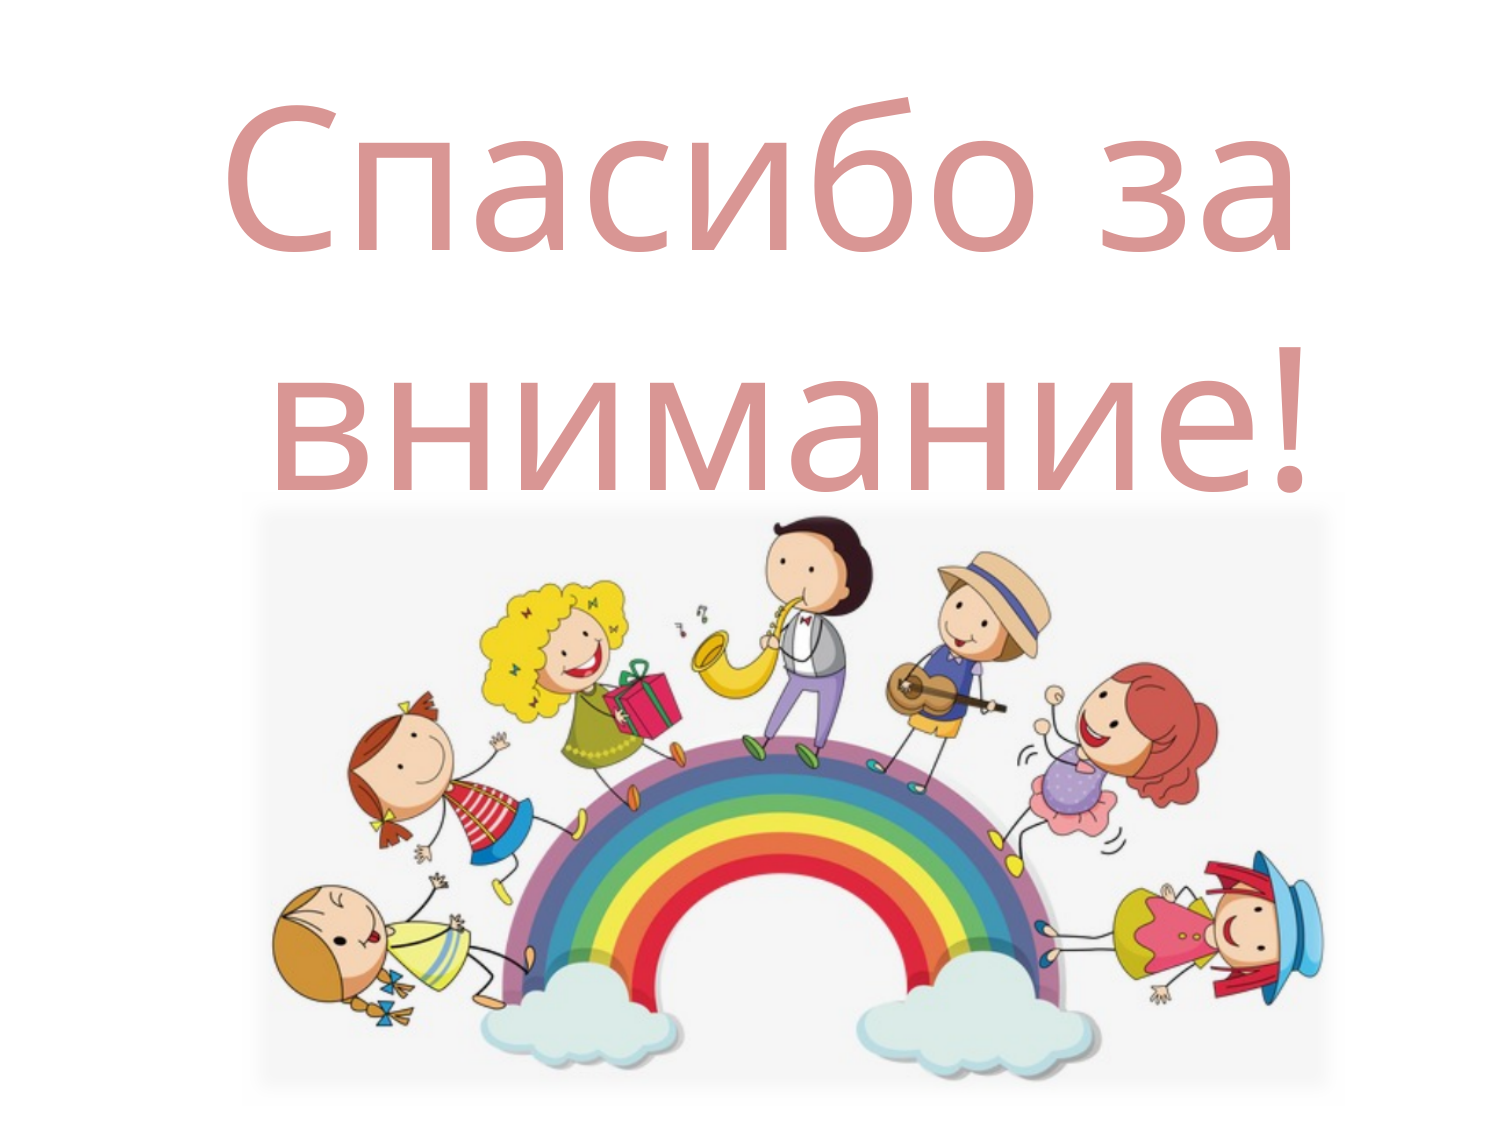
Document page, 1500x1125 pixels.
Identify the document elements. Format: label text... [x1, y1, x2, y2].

picture [241, 492, 1345, 1106]
list Спасибо за внимание! [123, 42, 1399, 793]
